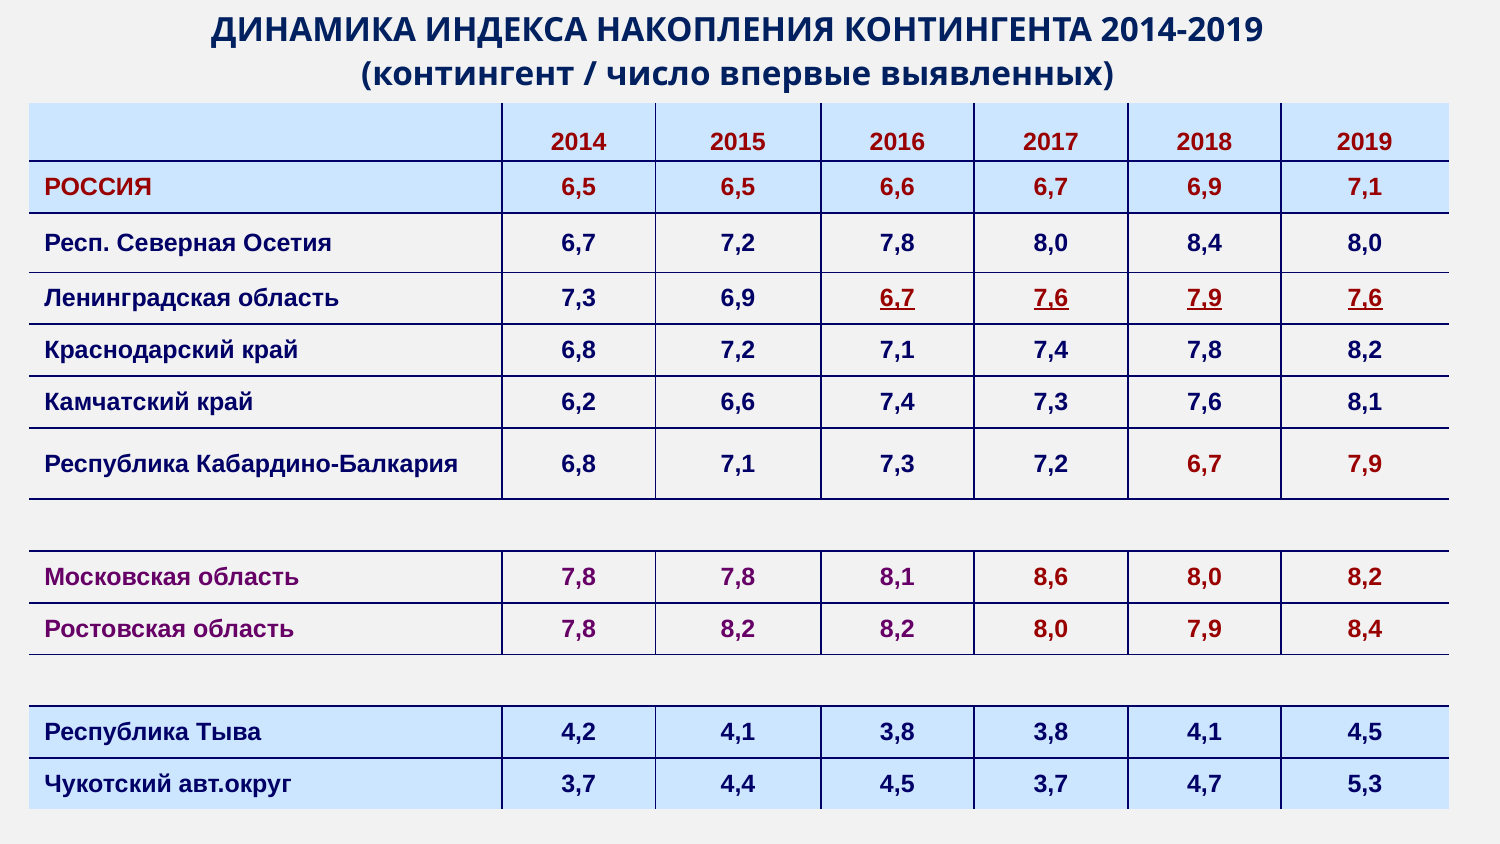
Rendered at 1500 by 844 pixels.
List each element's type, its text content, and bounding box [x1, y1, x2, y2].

table_cell 6,7 [1129, 429, 1280, 498]
table_cell 8,2 [656, 604, 820, 654]
table_cell 6,2 [503, 377, 655, 427]
table_cell 7,8 [1129, 325, 1280, 375]
table_cell 4,2 [503, 707, 655, 757]
table_cell 3,7 [503, 759, 655, 809]
table_header 2017 [975, 103, 1127, 160]
table_cell 7,9 [1129, 604, 1280, 654]
table_cell РОССИЯ [29, 162, 501, 212]
table_cell 7,8 [656, 552, 820, 602]
table_cell 6,5 [503, 162, 655, 212]
table_cell 7,1 [656, 429, 820, 498]
table_cell Республика Тыва [29, 707, 501, 757]
table_cell 7,4 [975, 325, 1127, 375]
table_cell Ростовская область [29, 604, 501, 654]
table_cell 4,4 [656, 759, 820, 809]
table_cell 4,1 [1129, 707, 1280, 757]
table_cell 7,3 [975, 377, 1127, 427]
table_cell Краснодарский край [29, 325, 501, 375]
table_cell 7,9 [1129, 273, 1280, 323]
table_cell 7,9 [1282, 429, 1449, 498]
table_header 2015 [656, 103, 820, 160]
table_cell 7,4 [822, 377, 973, 427]
table_cell 7,8 [822, 214, 973, 272]
table_cell 6,8 [503, 325, 655, 375]
table_cell 7,2 [975, 429, 1127, 498]
table_cell 7,1 [1282, 162, 1449, 212]
table_cell 4,7 [1129, 759, 1280, 809]
table_cell 8,2 [1282, 325, 1449, 375]
table_cell 3,8 [975, 707, 1127, 757]
table_header [29, 103, 501, 160]
table_cell Московская область [29, 552, 501, 602]
table_cell Ленинградская область [29, 273, 501, 323]
table_cell 7,3 [503, 273, 655, 323]
table_cell 8,1 [1282, 377, 1449, 427]
table_cell 8,6 [975, 552, 1127, 602]
table_cell 6,9 [1129, 162, 1280, 212]
table_cell 7,2 [656, 325, 820, 375]
table_cell 8,2 [1282, 552, 1449, 602]
table_cell 8,2 [822, 604, 973, 654]
table_cell 8,0 [1129, 552, 1280, 602]
text_box ДИНАМИКА ИНДЕКСА НАКОПЛЕНИЯ КОНТИНГЕНТА 2014-2019 (контингент / число впервые выявленных) [41, 23, 1435, 73]
table_cell [29, 500, 1449, 550]
table_cell 7,3 [822, 429, 973, 498]
table_cell 5,3 [1282, 759, 1449, 809]
table_cell 6,9 [656, 273, 820, 323]
table_cell [29, 655, 1449, 705]
table_cell 7,6 [1129, 377, 1280, 427]
table_cell 7,1 [822, 325, 973, 375]
table_cell 7,6 [1282, 273, 1449, 323]
table_cell Респ. Северная Осетия [29, 214, 501, 272]
table_cell 6,6 [822, 162, 973, 212]
table_cell 8,0 [1282, 214, 1449, 272]
table_cell 8,0 [975, 604, 1127, 654]
table_cell 7,2 [656, 214, 820, 272]
table_cell 3,8 [822, 707, 973, 757]
table_header 2019 [1282, 103, 1449, 160]
table_cell 7,6 [975, 273, 1127, 323]
table_header 2018 [1129, 103, 1280, 160]
table_cell 8,0 [975, 214, 1127, 272]
table_header 2016 [822, 103, 973, 160]
table_cell 6,7 [822, 273, 973, 323]
table_cell 4,5 [822, 759, 973, 809]
table_cell Чукотский авт.округ [29, 759, 501, 809]
table_cell 6,7 [975, 162, 1127, 212]
table_cell 4,5 [1282, 707, 1449, 757]
table_cell 6,8 [503, 429, 655, 498]
table_cell 4,1 [656, 707, 820, 757]
table_cell 3,7 [975, 759, 1127, 809]
table_cell 6,5 [656, 162, 820, 212]
table_cell Камчатский край [29, 377, 501, 427]
table_cell 8,4 [1282, 604, 1449, 654]
table_cell 6,7 [503, 214, 655, 272]
table_cell 7,8 [503, 552, 655, 602]
table_header 2014 [503, 103, 655, 160]
table_cell 6,6 [656, 377, 820, 427]
table_cell 8,1 [822, 552, 973, 602]
table_cell 8,4 [1129, 214, 1280, 272]
table_cell Республика Кабардино-Балкария [29, 429, 501, 498]
table_cell 7,8 [503, 604, 655, 654]
